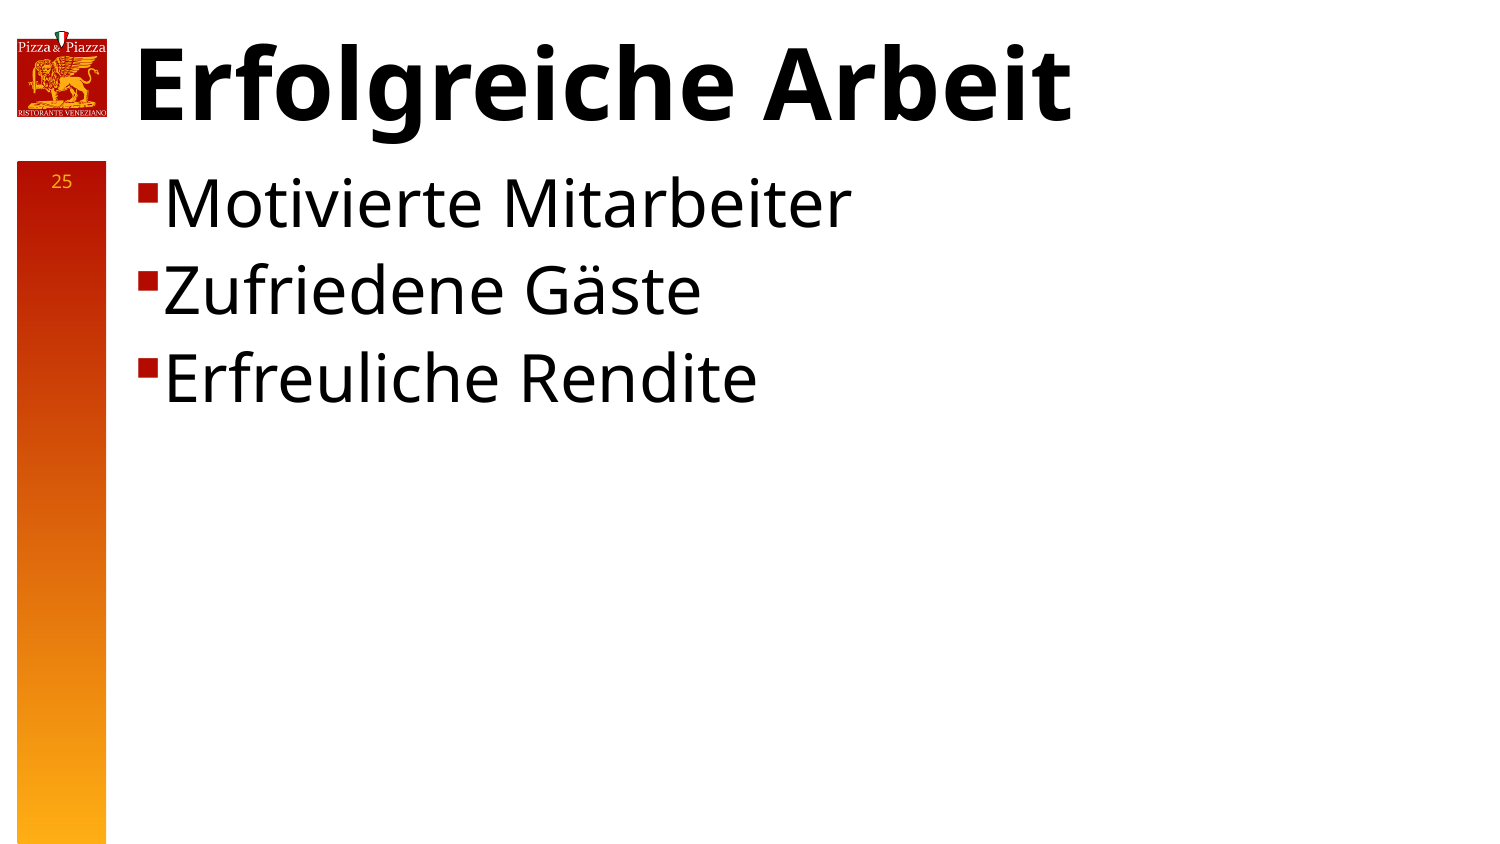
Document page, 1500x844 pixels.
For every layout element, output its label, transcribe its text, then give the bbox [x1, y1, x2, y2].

slide_number 24 [17, 161, 107, 844]
title Erfolgreiche Arbeit [117, 32, 1483, 145]
picture [17, 31, 107, 117]
list Motivierte Mitarbeiter Zufriedene Gäste Erfreuliche Rendite [117, 161, 1483, 771]
